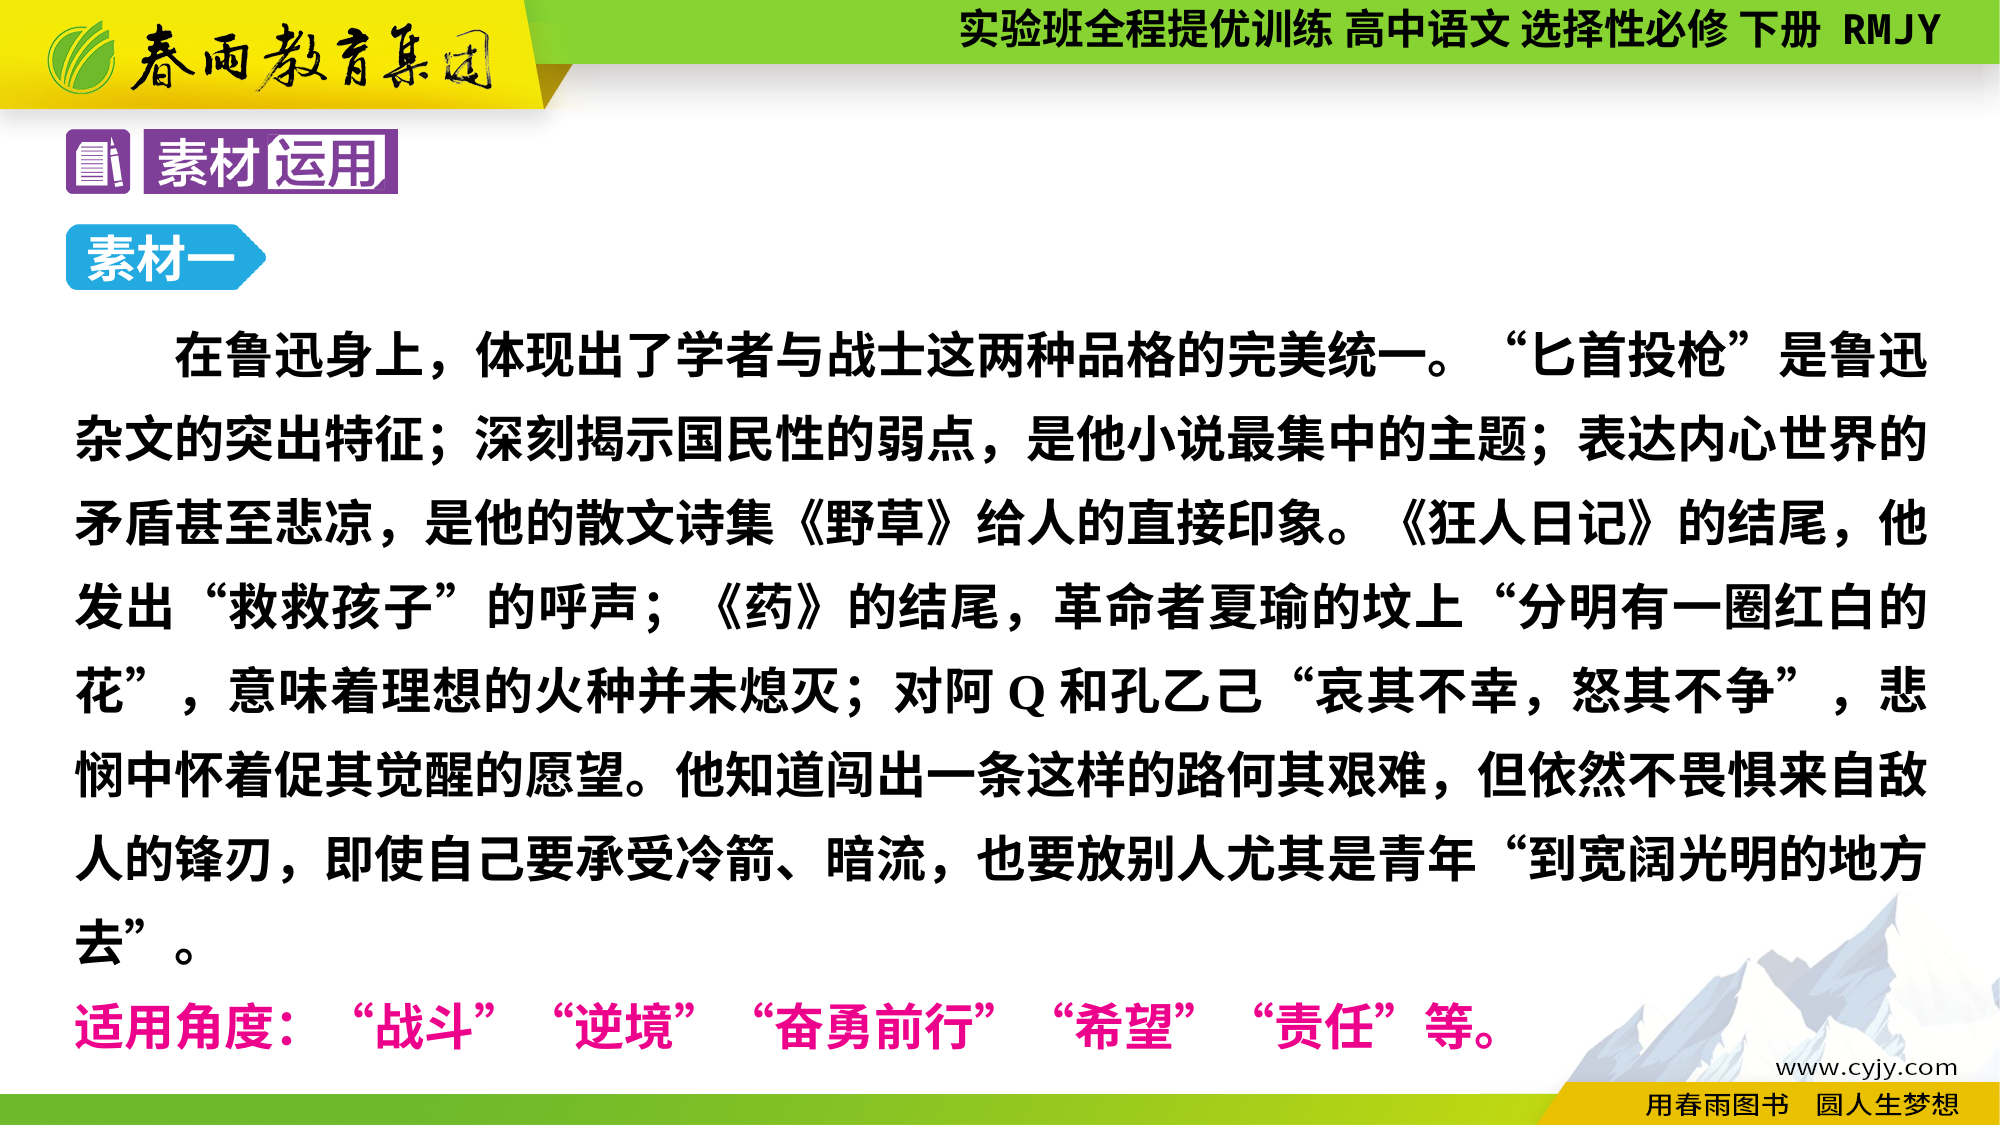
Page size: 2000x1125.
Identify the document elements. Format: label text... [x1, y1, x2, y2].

list 在鲁迅身上，体现出了学者与战士这两种品格的完美统一。“匕首投枪”是鲁迅杂文的突出特征；深刻揭示国民性的弱点，是他小说最集中的主题；表达内心世界的矛盾甚至悲凉，是他的散文诗集《野草》给人的直接印象。《狂人日记》的结尾，他发出“救救孩子”的呼声；《药》的结尾，革命者夏瑜的坟上“分明有一圈红白的花”，意味着理想的火种并未熄灭；对阿Q和孔乙己“哀其不幸，怒其不争”，悲悯中怀着促其觉醒的愿望。他知道闯出一条这样的路何其艰难，但依然不畏惧来自敌人的锋刃，即使自己要承受冷箭、暗流，也要放别人尤其是青年“到宽阔光明的地方去”。 适用角度：“战斗”“逆境”“奋勇前行”“希望”“责任”等。 [59, 292, 1944, 1061]
picture [0, 0, 2000, 1125]
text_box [66, 219, 266, 296]
